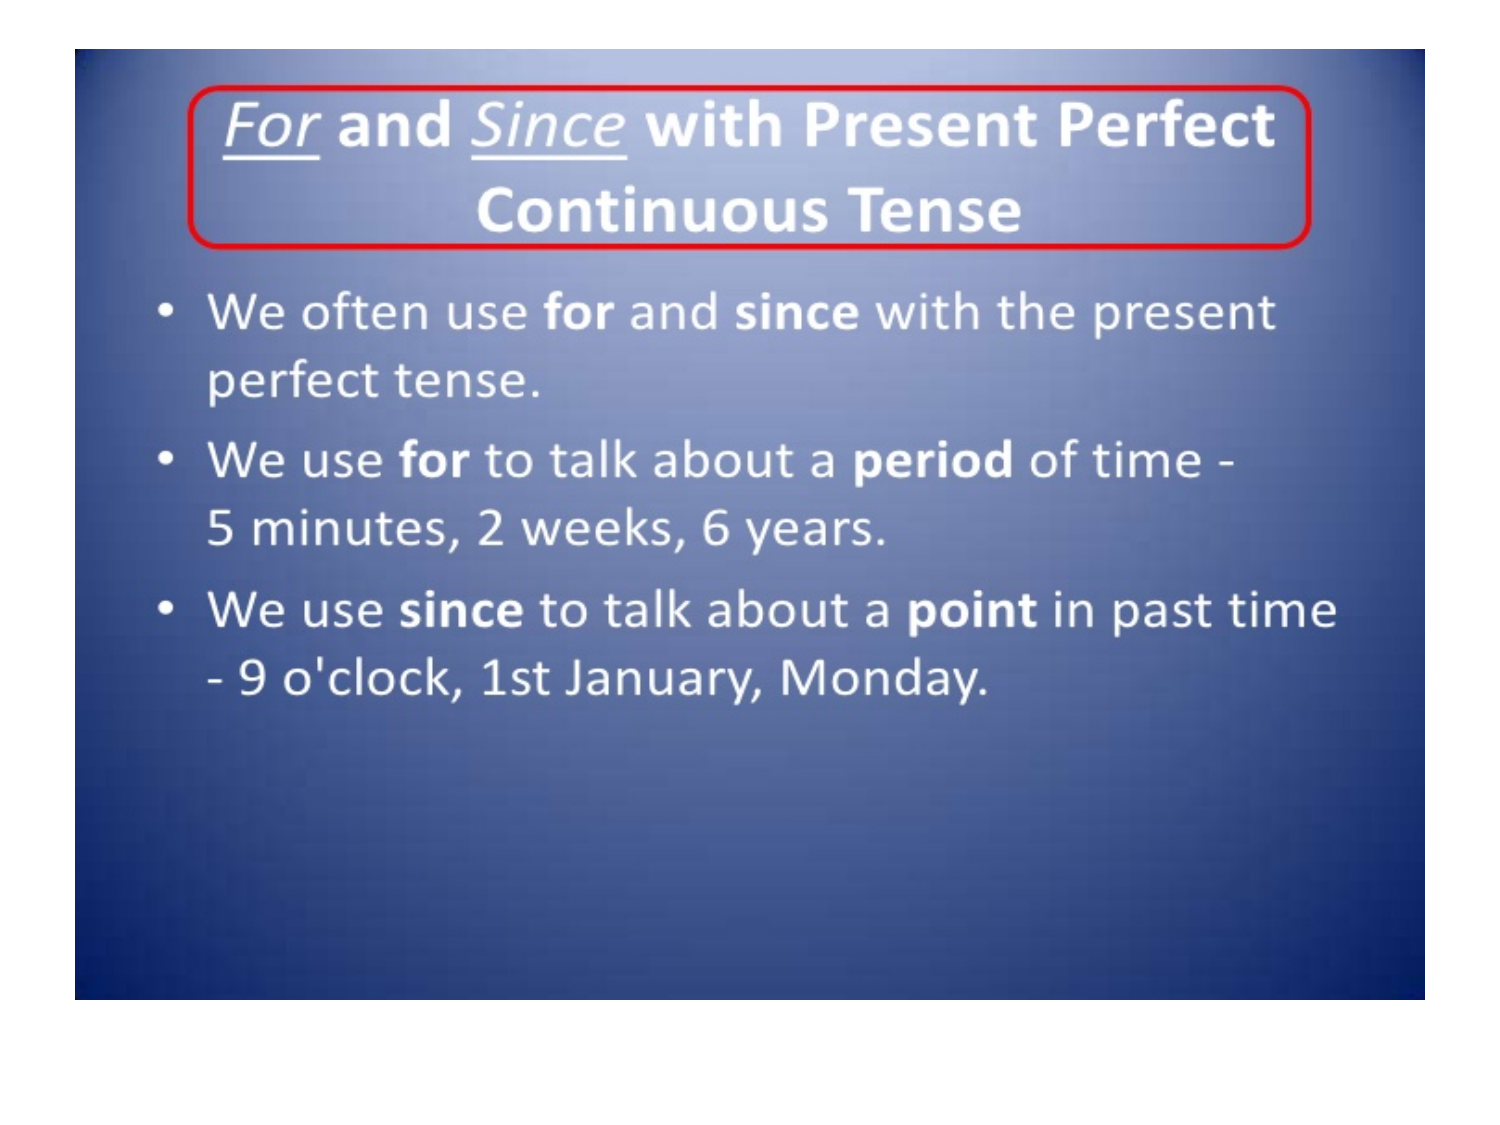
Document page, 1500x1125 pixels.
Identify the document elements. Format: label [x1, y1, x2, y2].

picture [74, 49, 1426, 1001]
